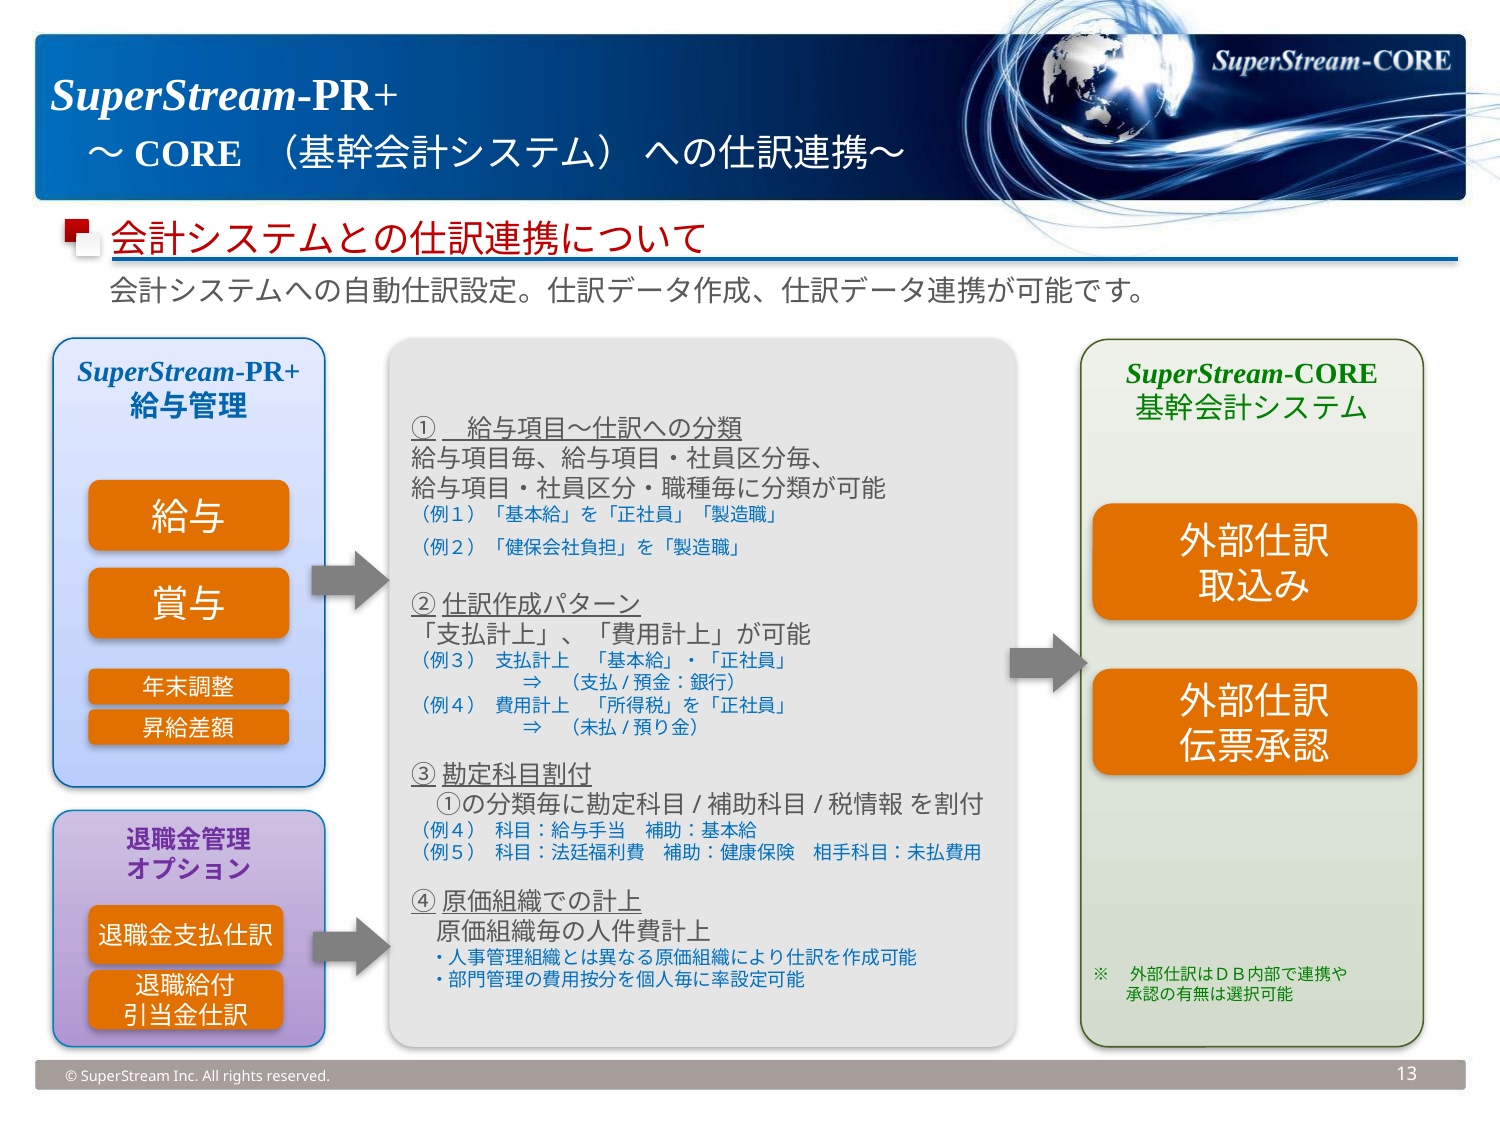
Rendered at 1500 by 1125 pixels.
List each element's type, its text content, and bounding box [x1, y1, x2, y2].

text_box SuperStream-CORE 基幹会計システム [1080, 350, 1425, 1048]
text_box 賞与 [88, 567, 290, 639]
text_box 年末調整 [88, 668, 290, 705]
text_box [311, 550, 390, 610]
picture [0, 0, 1500, 1125]
text_box 外部仕訳 取込み [1092, 503, 1418, 621]
text_box 退職給付 引当金仕訳 [88, 970, 284, 1030]
text_box 会計システムへの自動仕訳設定。仕訳データ作成、仕訳データ連携が可能です。 [94, 264, 1471, 350]
text_box ① 給与項目～仕訳への分類 給与項目毎、給与項目・社員区分毎、 給与項目・社員区分・職種毎に分類が可能 （例１）「基本給」を「正社員」「製造職」 （例２）「健保会社負担」を「製造職」 ②仕訳作成パターン 「支払計上」、「費用計上」が可能 （例３） 支払計上 「基本給」・「正社員」 ⇒ （支払/預金：銀行） （例４） 費用計上 「所得税」を「正社員」 ⇒ （未払/預り金） ③勘定科目割付 ①の分類毎に勘定科目/補助科目/税情報 を割付 （例４） 科目：給与手当 補助：基本給 （例５） 科目：法廷福利費 補助：健康保険 相手科目：未払費用 ④原価組織での計上 原価組織毎の人件費計上 ・人事管理組織とは異なる原価組織により仕訳を作成可能 ・部門管理の費用按分を個人毎に率設定可能 [389, 350, 1016, 1047]
footer © SuperStream Inc. All rights reserved. [50, 1059, 423, 1094]
text_box [312, 916, 391, 977]
text_box SuperStream-PR+ 給与管理 [52, 337, 326, 788]
text_box 会計システムとの仕訳連携について [96, 208, 1282, 268]
text_box 外部仕訳 伝票承認 [1092, 668, 1418, 776]
text_box SuperStream-PR+ ～CORE （基幹会計システム） への仕訳連携～ [35, 43, 1386, 197]
text_box 昇給差額 [88, 709, 290, 745]
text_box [64, 219, 101, 256]
text_box 退職金管理 オプション [52, 809, 326, 1048]
text_box ※ 外部仕訳はＤＢ内部で連携や 承認の有無は選択可能 [1092, 964, 1412, 1024]
text_box [1009, 633, 1088, 693]
text_box 給与 [88, 479, 290, 551]
text_box 退職金支払仕訳 [88, 905, 284, 965]
slide_number 13 [1299, 1060, 1418, 1090]
